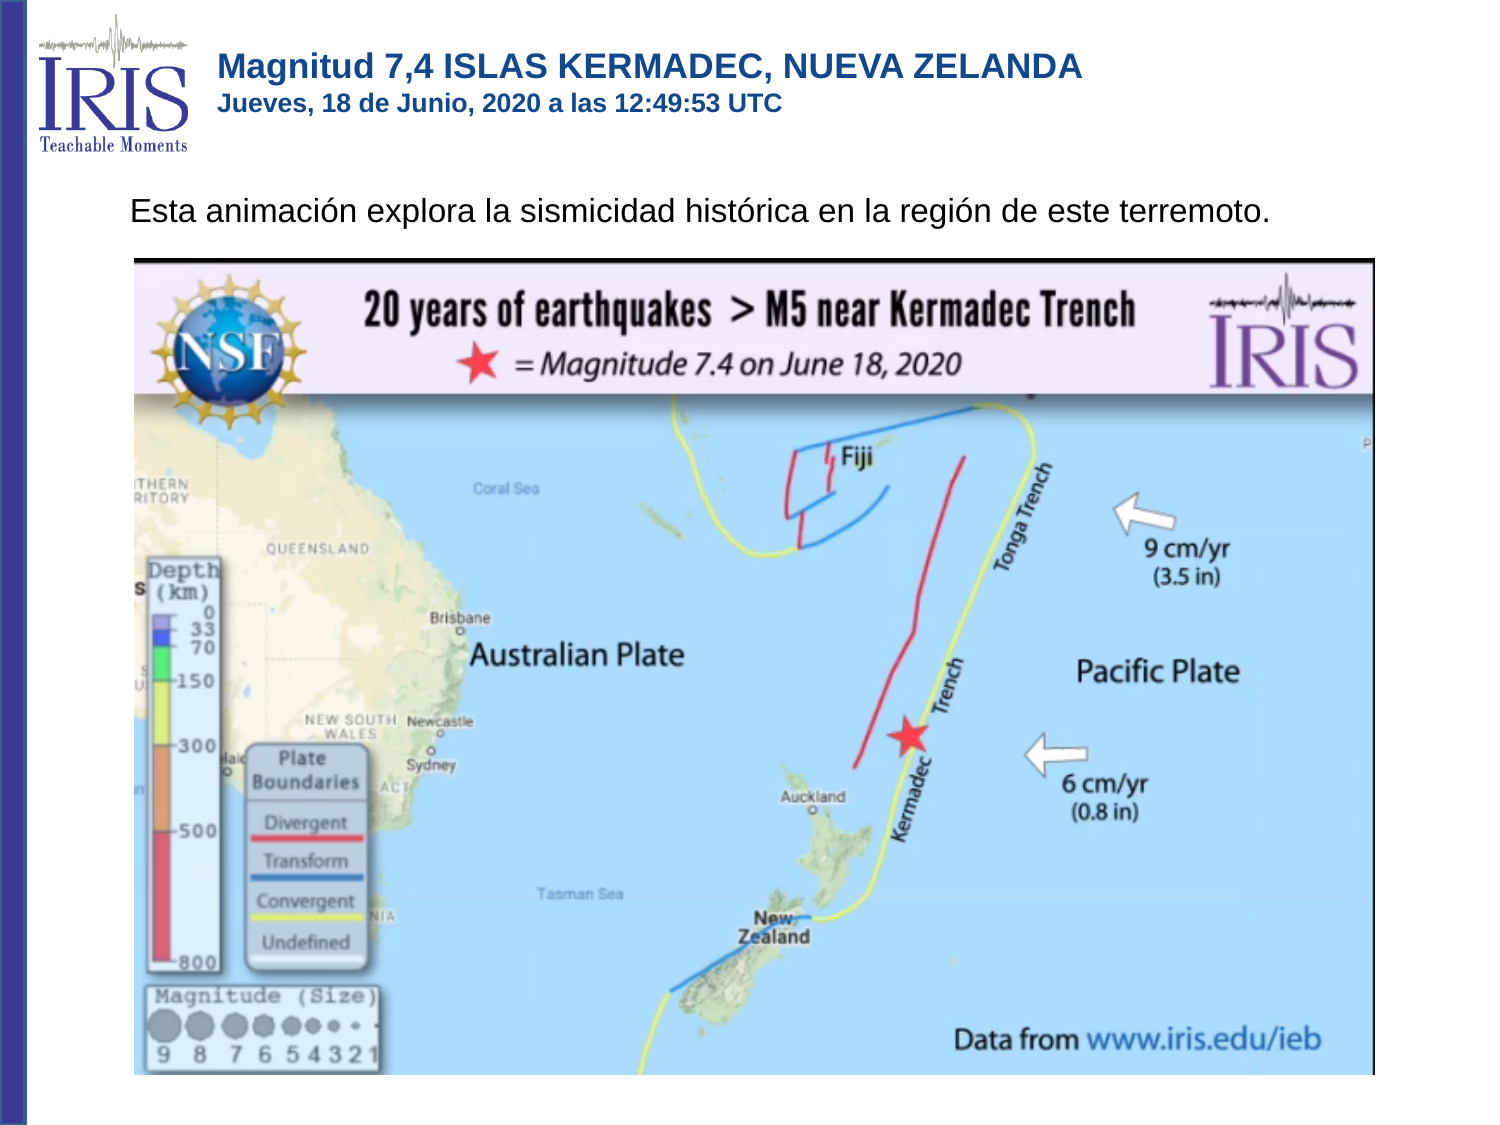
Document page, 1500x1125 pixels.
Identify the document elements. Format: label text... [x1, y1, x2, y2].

text_box Esta animación explora la sismicidad histórica en la región de este terremoto. [115, 184, 1401, 237]
text_box [0, 0, 27, 1125]
picture [39, 12, 188, 165]
text_box Magnitud 7,4 ISLAS KERMADEC, NUEVA ZELANDA Jueves, 18 de Junio, 2020 a las 12:49:53 UTC [202, 0, 1499, 125]
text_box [132, 257, 1376, 1076]
